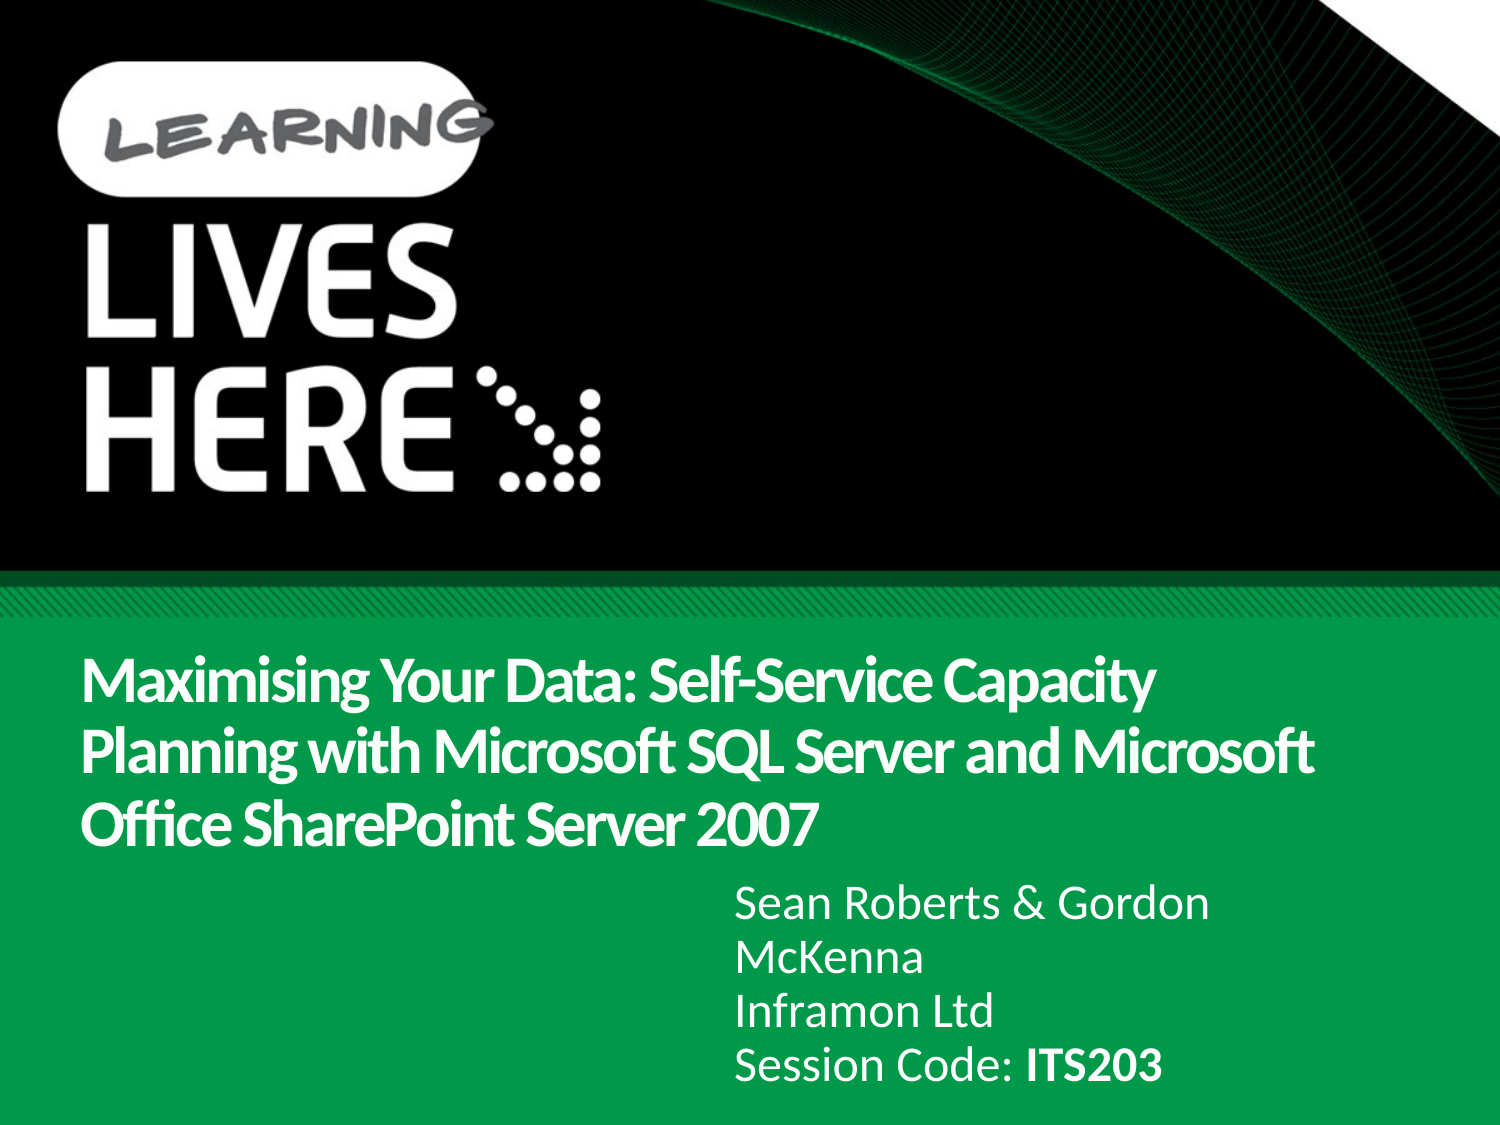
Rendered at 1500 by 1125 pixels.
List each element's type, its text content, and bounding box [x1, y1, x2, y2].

title Maximising Your Data: Self-Service Capacity Planning with Microsoft SQL Server and Microsoft Office SharePoint Server 2007 [80, 644, 1380, 864]
picture [0, 0, 1500, 1125]
subtitle Sean Roberts & Gordon McKenna Inframon Ltd Session Code: ITS203 [734, 876, 1360, 952]
